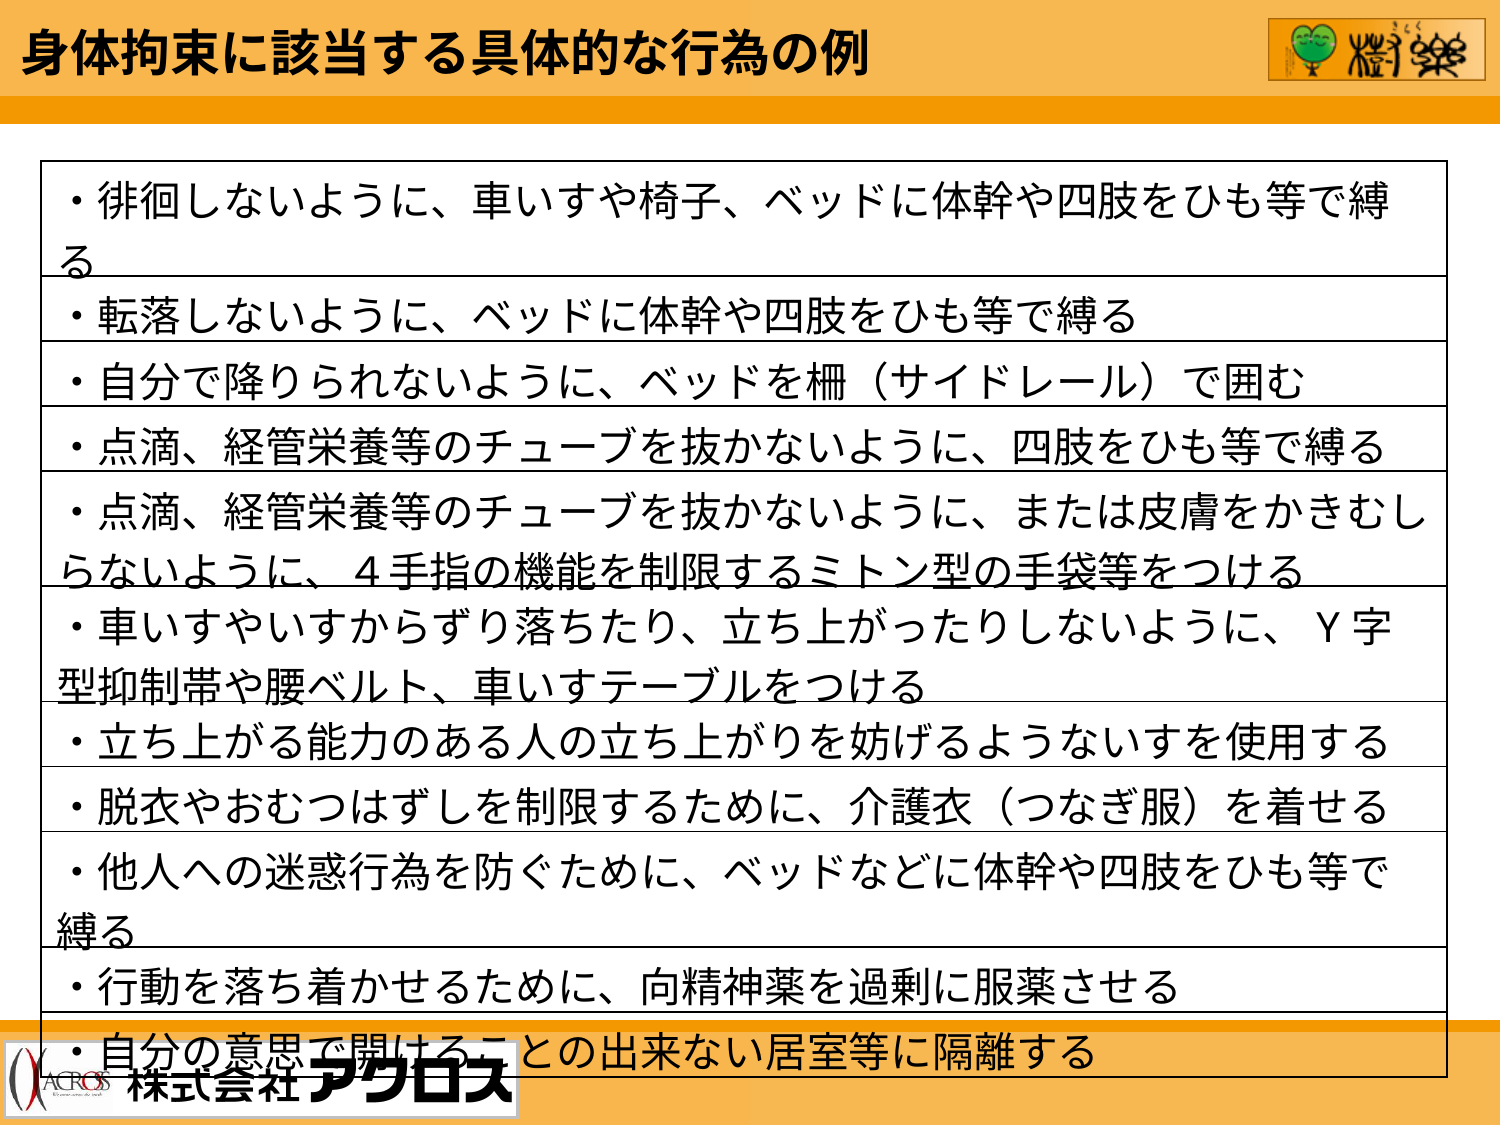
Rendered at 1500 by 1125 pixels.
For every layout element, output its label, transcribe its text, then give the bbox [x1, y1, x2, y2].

table_cell ・点滴、経管栄養等のチューブを抜かないように、四肢をひも等で縛る [42, 407, 1446, 470]
table_cell ・転落しないように、ベッドに体幹や四肢をひも等で縛る [42, 277, 1446, 340]
picture [6, 1043, 113, 1114]
table_cell ・点滴、経管栄養等のチューブを抜かないように、または皮膚をかきむしらないように、４手指の機能を制限するミトン型の手袋等をつける [42, 472, 1446, 585]
picture [122, 1078, 516, 1107]
table_cell ・車いすやいすからずり落ちたり、立ち上がったりしないように、Y字型抑制帯や腰ベルト、車いすテーブルをつける [42, 587, 1446, 701]
table_cell ・他人への迷惑行為を防ぐために、ベッドなどに体幹や四肢をひも等で縛る [42, 832, 1446, 946]
table_cell ・脱衣やおむつはずしを制限するために、介護衣（つなぎ服）を着せる [42, 767, 1446, 831]
picture [0, 0, 1500, 124]
table_header ・徘徊しないように、車いすや椅子、ベッドに体幹や四肢をひも等で縛る [42, 162, 1446, 275]
table_cell ・立ち上がる能力のある人の立ち上がりを妨げるようないすを使用する [42, 702, 1446, 766]
table_cell ・自分で降りられないように、ベッドを柵（サイドレール）で囲む [42, 342, 1446, 405]
picture [0, 1020, 1500, 1125]
table_cell ・自分の意思で開けることの出来ない居室等に隔離する [42, 1013, 1446, 1076]
text_box 身体拘束に該当する具体的な行為の例 [5, 14, 1223, 89]
table_cell ・行動を落ち着かせるために、向精神薬を過剰に服薬させる [42, 948, 1446, 1011]
